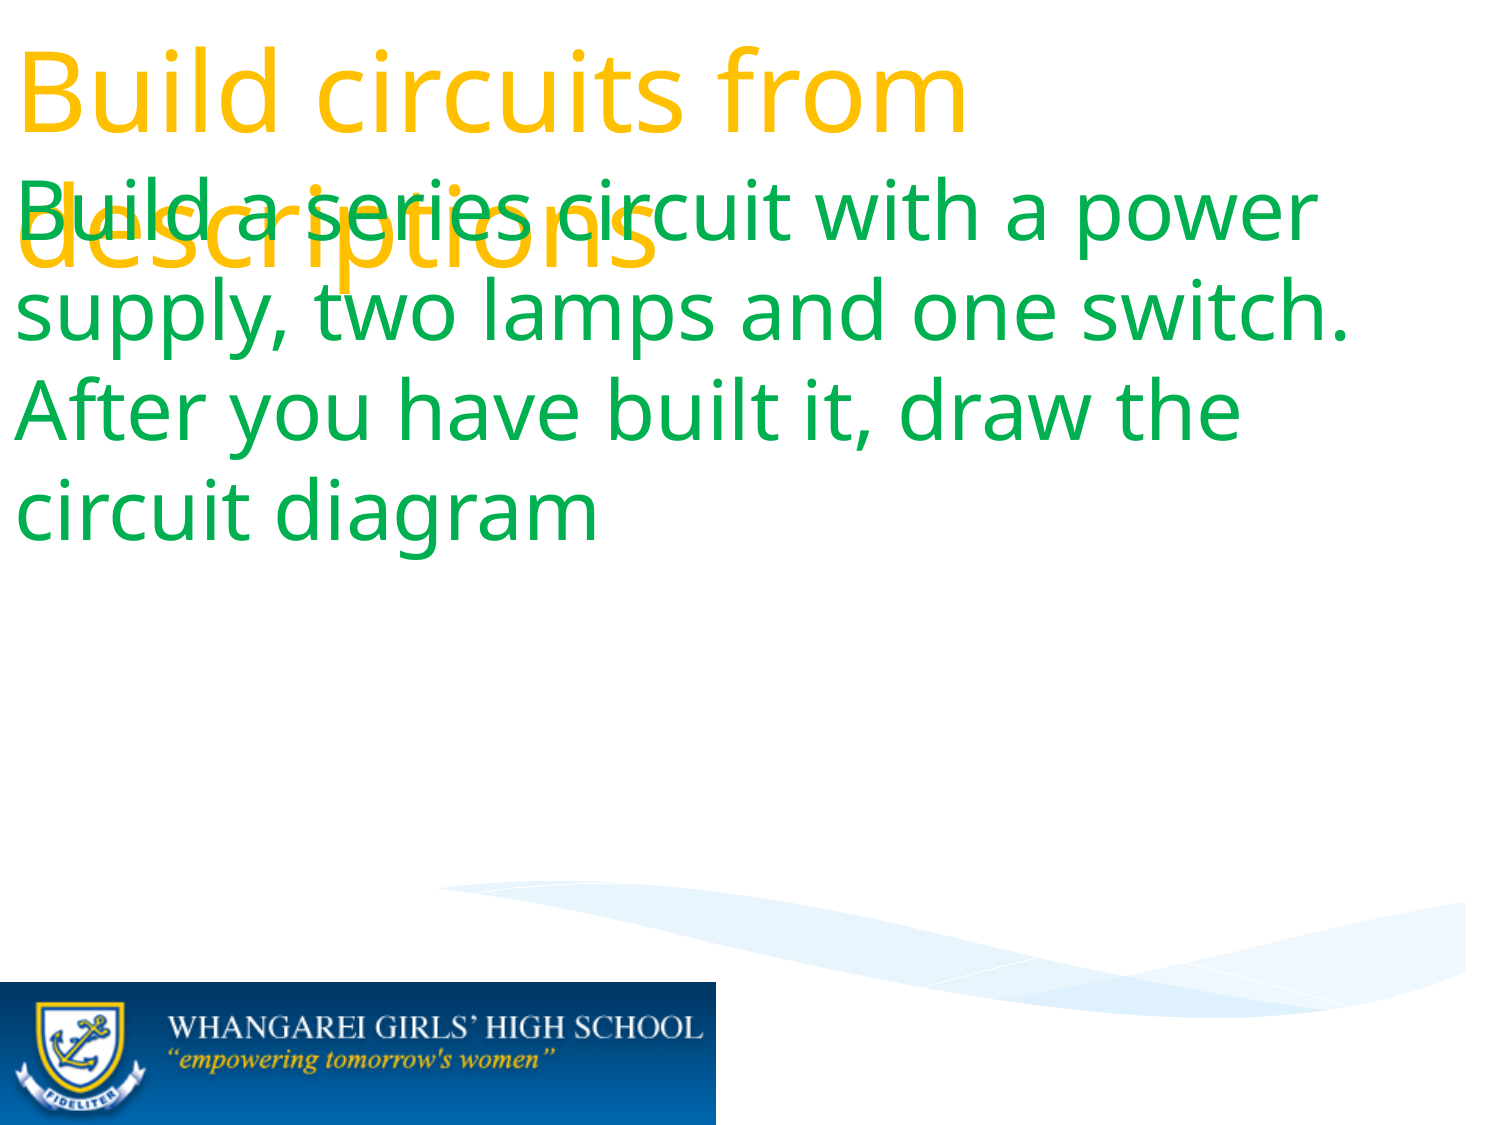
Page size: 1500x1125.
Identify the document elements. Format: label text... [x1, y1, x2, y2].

text_box Build a series circuit with a power supply, two lamps and one switch. After you have built it, draw the circuit diagram [0, 149, 1500, 565]
text_box Build circuits from descriptions [0, 12, 1500, 149]
picture [0, 982, 716, 1125]
